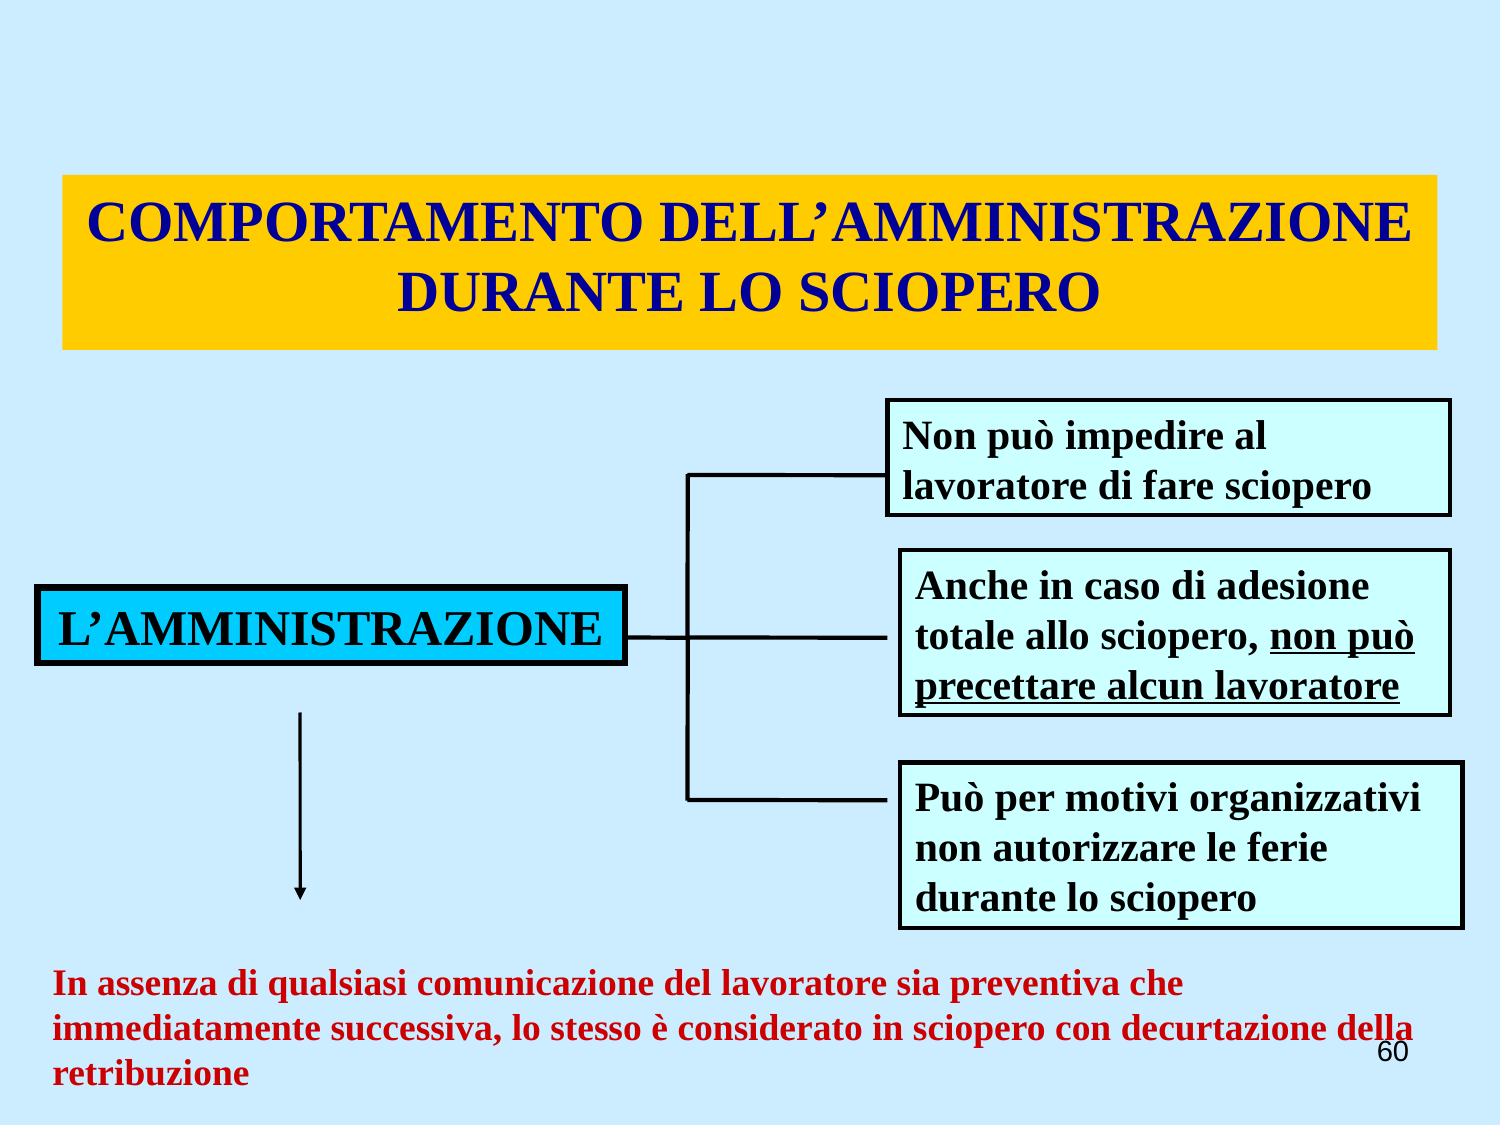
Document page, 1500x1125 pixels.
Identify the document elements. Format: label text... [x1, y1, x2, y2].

text_box L’AMMINISTRAZIONE [37, 587, 625, 663]
text_box Anche in caso di adesione totale allo sciopero, non può precettare alcun lavoratore [900, 549, 1450, 716]
text_box [294, 712, 307, 901]
text_box Non può impedire al lavoratore di fare sciopero [887, 399, 1450, 516]
text_box In assenza di qualsiasi comunicazione del lavoratore sia preventiva che immediatamente successiva, lo stesso è considerato in sciopero con decurtazione della retribuzione [37, 949, 1475, 1101]
text_box COMPORTAMENTO DELL’AMMINISTRAZIONE DURANTE LO SCIOPERO [62, 174, 1438, 350]
text_box Può per motivi organizzativi non autorizzare le ferie durante lo sciopero [900, 762, 1463, 928]
